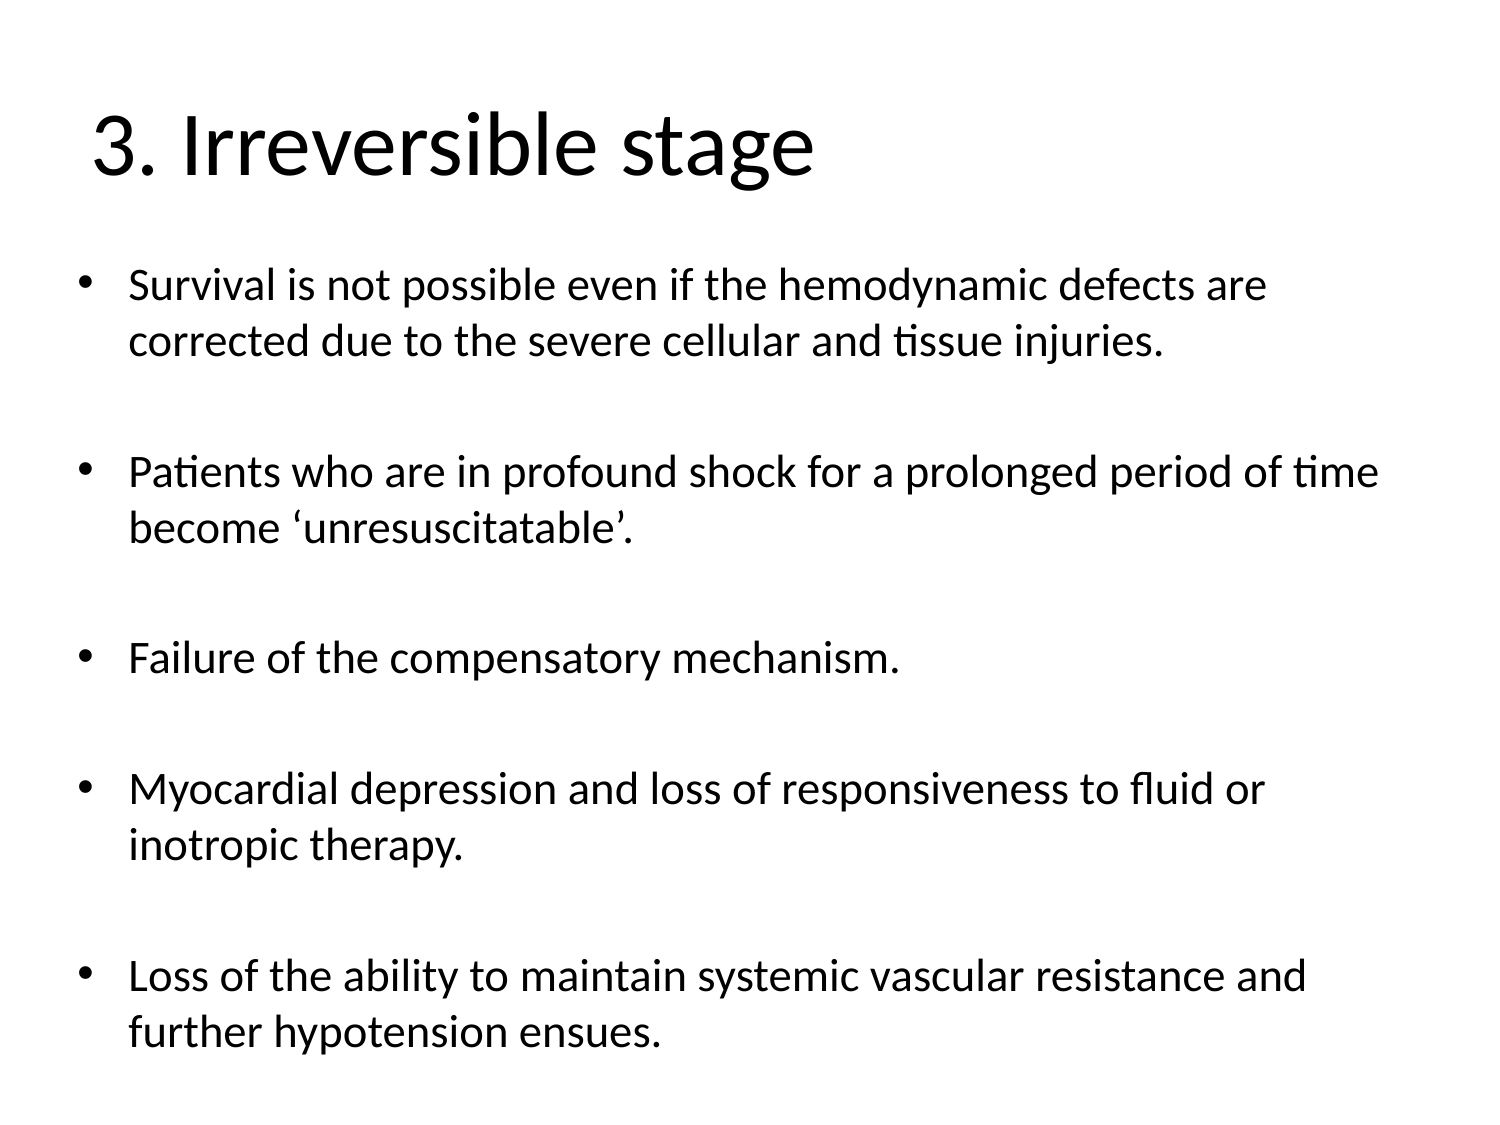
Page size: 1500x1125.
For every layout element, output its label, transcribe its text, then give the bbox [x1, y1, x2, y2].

title 3. Irreversible stage [75, 45, 1425, 233]
list Survival is not possible even if the hemodynamic defects are corrected due to the severe cellular and tissue injuries. Patients who are in profound shock for a prolonged period of time become ‘unresuscitatable’. Failure of the compensatory mechanism. Myocardial depression and loss of responsiveness to fluid or inotropic therapy. Loss of the ability to maintain systemic vascular resistance and further hypotension ensues. [62, 246, 1442, 1071]
